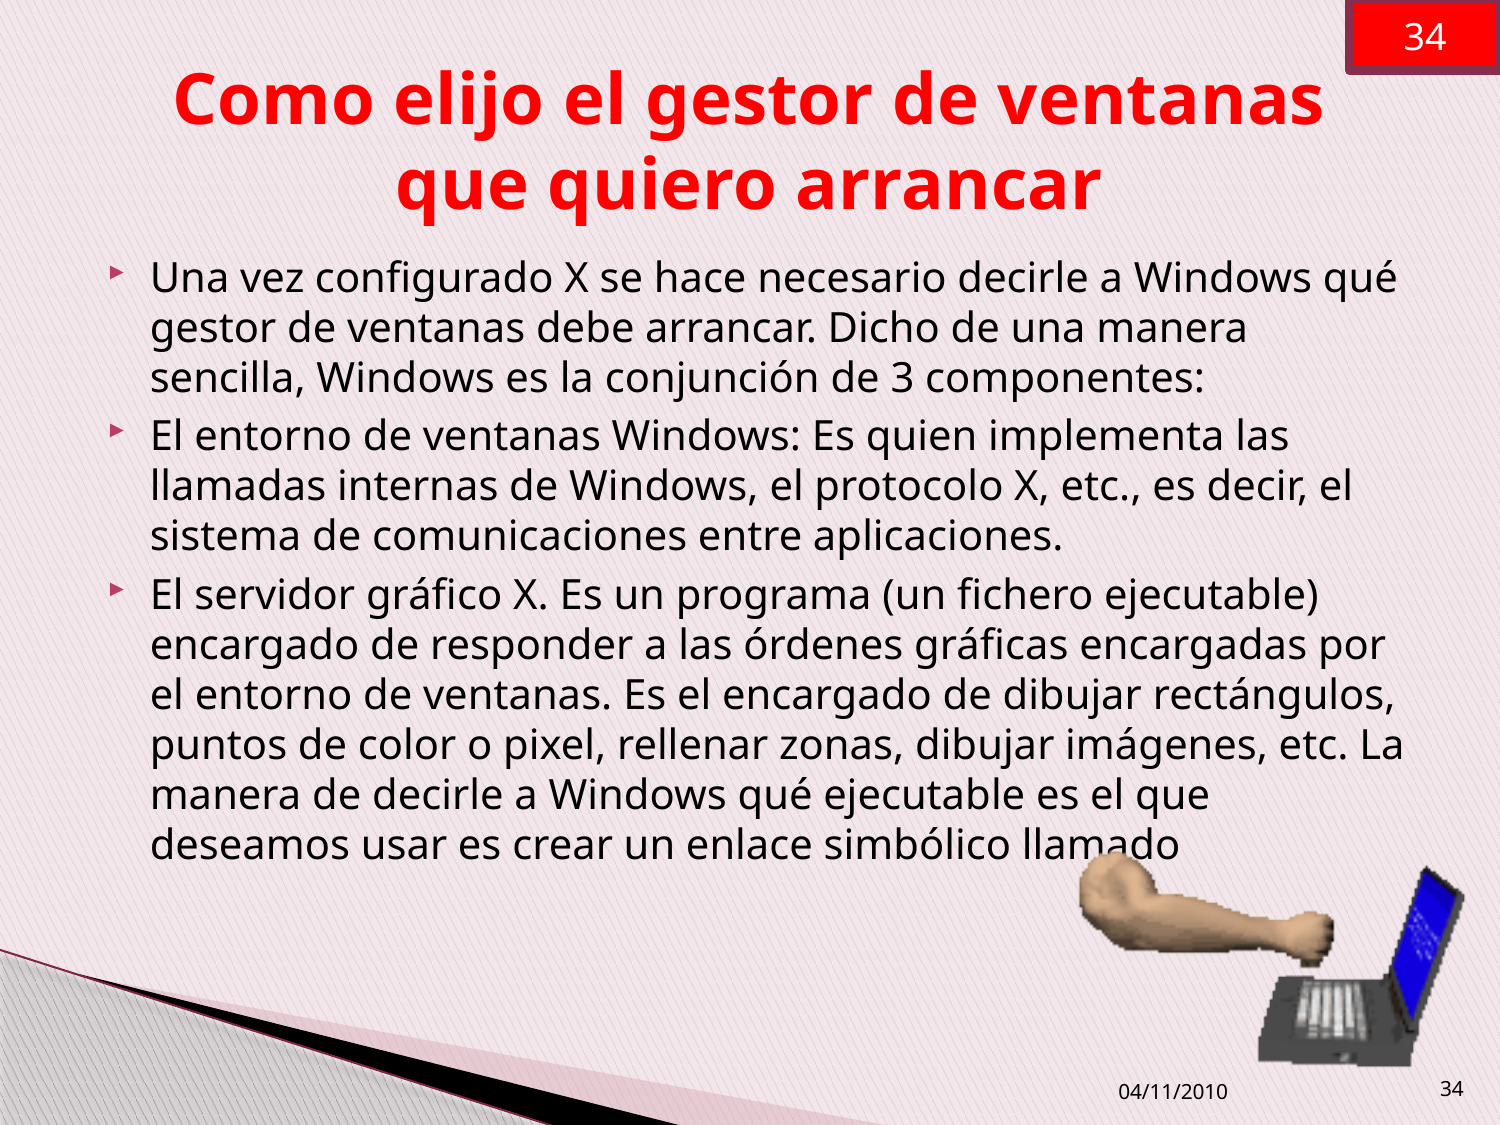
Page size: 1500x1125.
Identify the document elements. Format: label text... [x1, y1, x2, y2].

picture [1056, 772, 1500, 1125]
text_box 34 [1345, 0, 1500, 75]
list Una vez configurado X se hace necesario decirle a Windows qué gestor de ventanas debe arrancar. Dicho de una manera sencilla, Windows es la conjunción de 3 componentes: El entorno de ventanas Windows: Es quien implementa las llamadas internas de Windows, el protocolo X, etc., es decir, el sistema de comunicaciones entre aplicaciones. El servidor gráfico X. Es un programa (un fichero ejecutable) encargado de responder a las órdenes gráficas encargadas por el entorno de ventanas. Es el encargado de dibujar rectángulos, puntos de color o pixel, rellenar zonas, dibujar imágenes, etc. La manera de decirle a Windows qué ejecutable es el que deseamos usar es crear un enlace simbólico llamado [75, 243, 1425, 986]
title Como elijo el gestor de ventanas que quiero arrancar [75, 45, 1425, 233]
